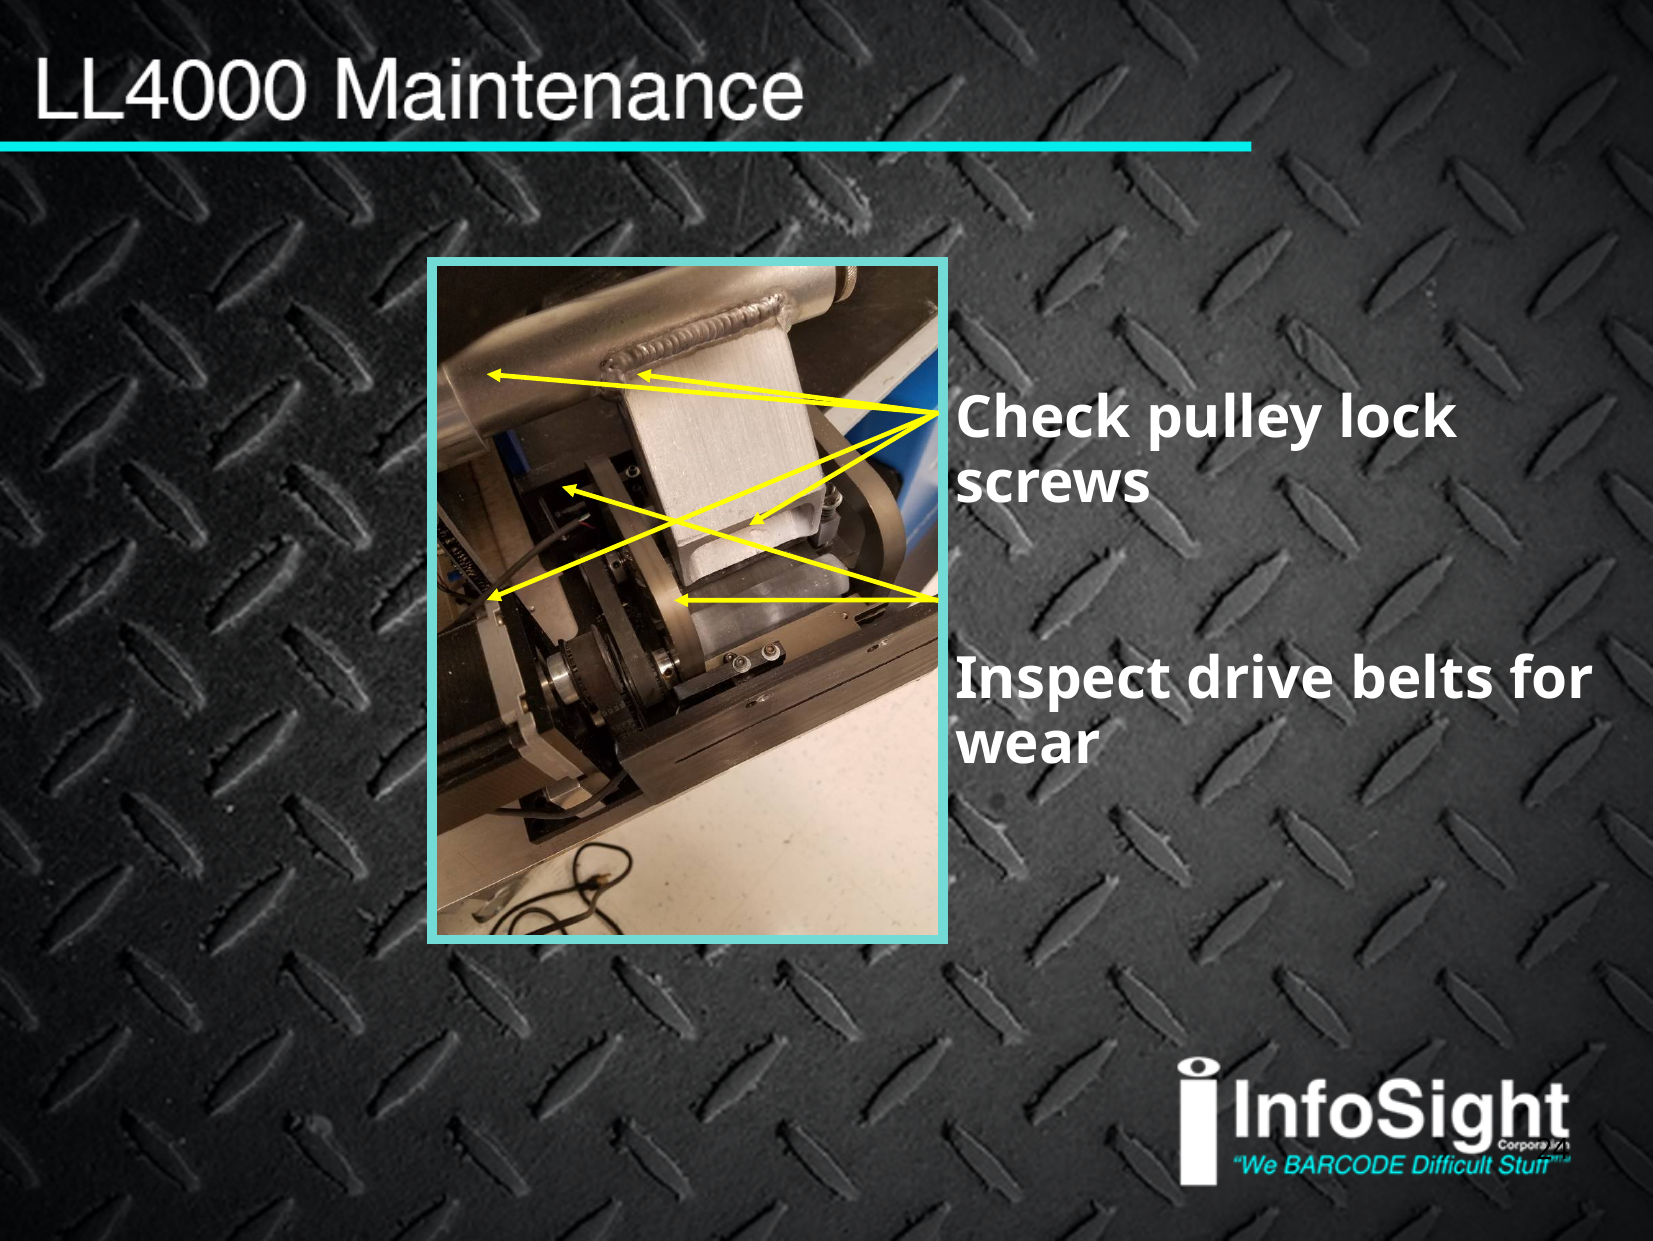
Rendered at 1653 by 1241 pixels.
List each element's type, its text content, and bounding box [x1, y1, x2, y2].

picture [0, 0, 1653, 1241]
text_box Check pulley lock screws Inspect drive belts for wear [944, 374, 1613, 675]
slide_number 24 [1185, 1130, 1570, 1215]
